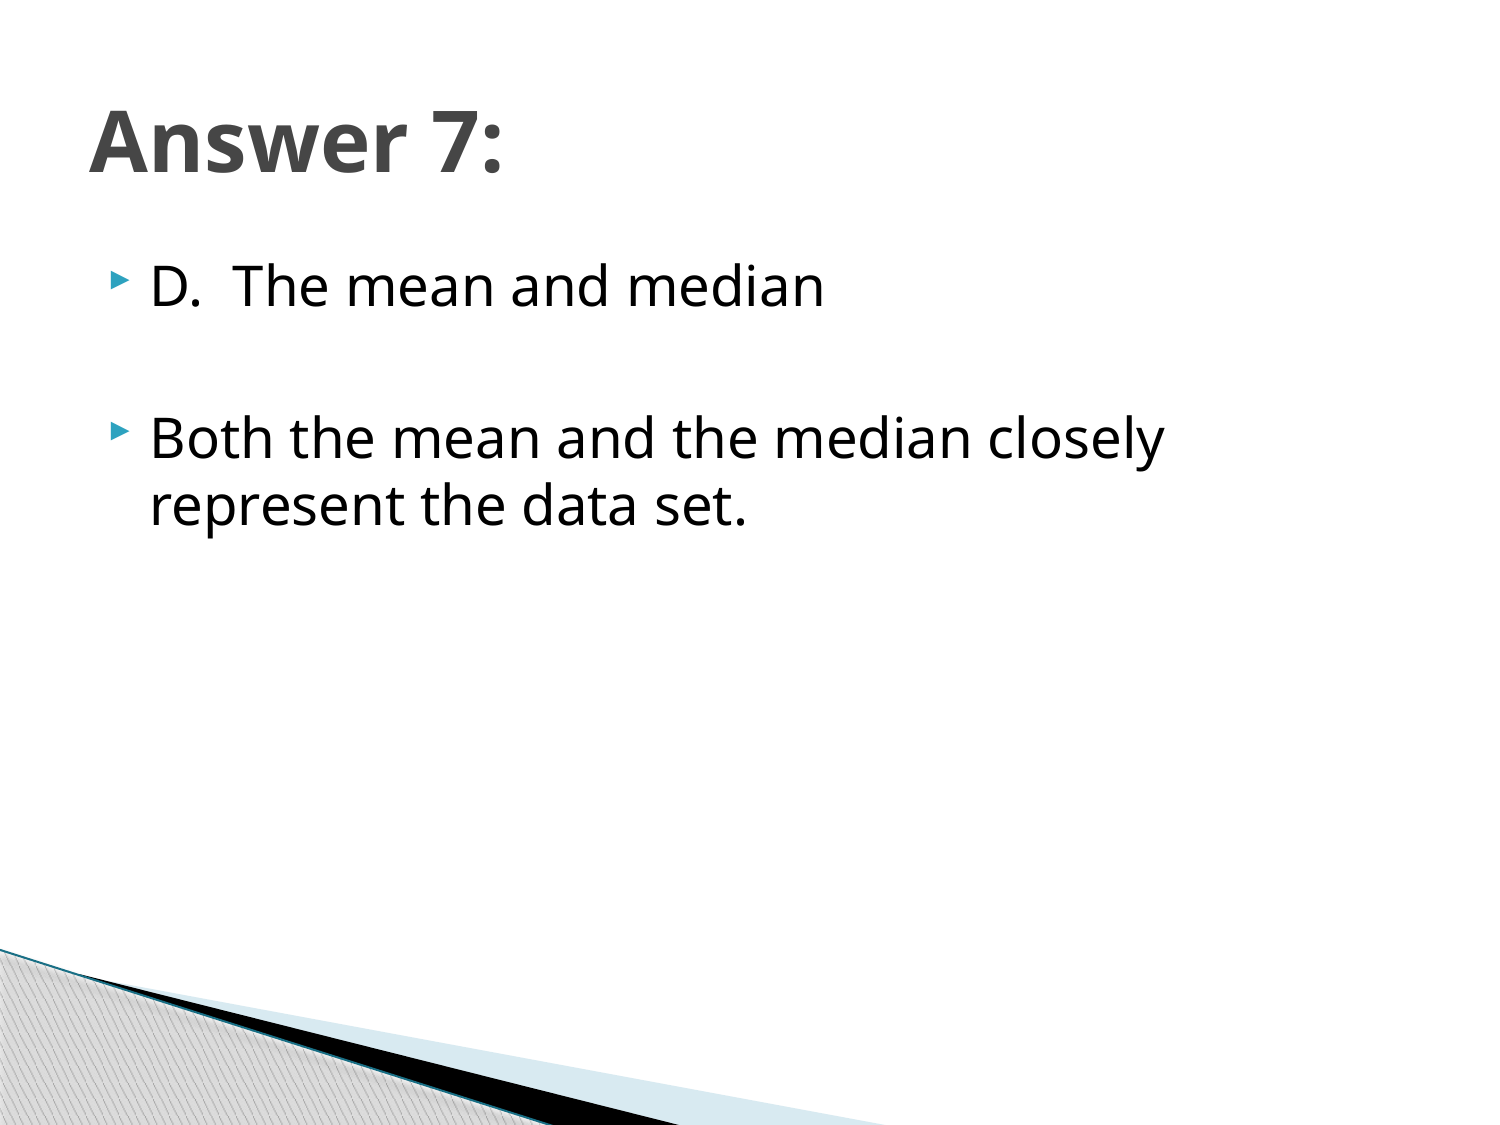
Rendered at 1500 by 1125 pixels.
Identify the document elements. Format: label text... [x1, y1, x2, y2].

title Answer 7: [75, 45, 1425, 233]
list D. The mean and median Both the mean and the median closely represent the data set. [75, 243, 1425, 986]
